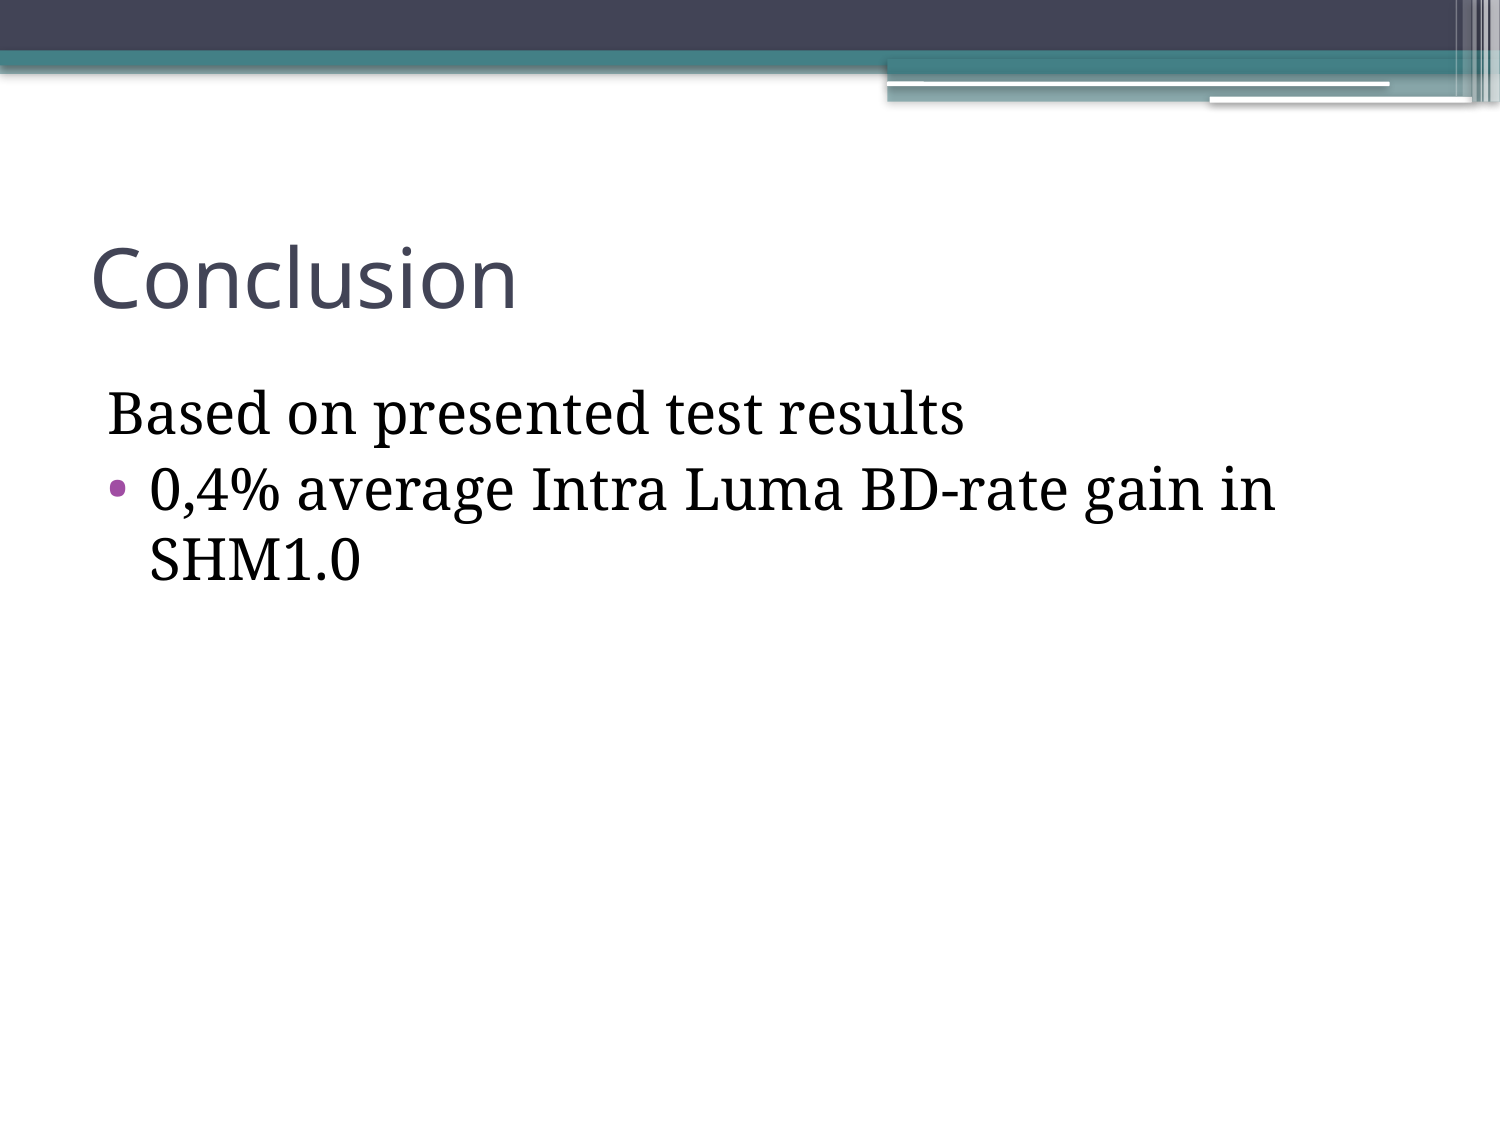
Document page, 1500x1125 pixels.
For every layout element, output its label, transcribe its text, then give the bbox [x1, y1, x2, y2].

title Conclusion [75, 187, 1425, 363]
list Based on presented test results 0,4% average Intra Luma BD-rate gain in SHM1.0 [75, 368, 1425, 1079]
